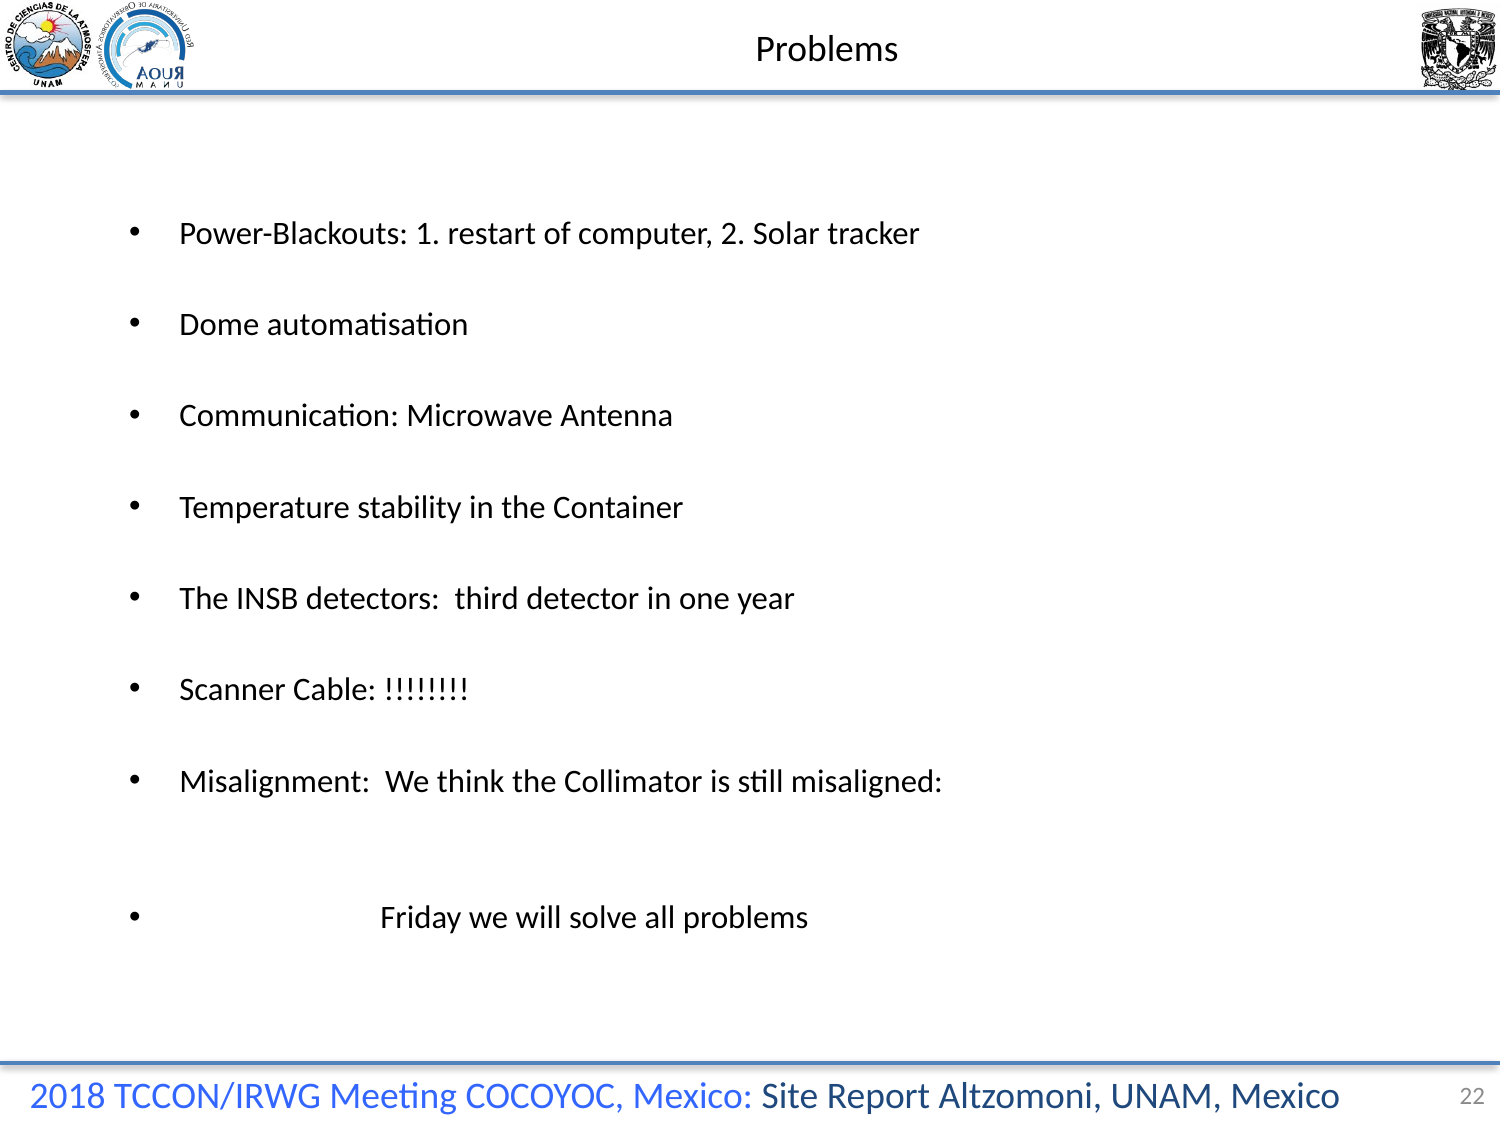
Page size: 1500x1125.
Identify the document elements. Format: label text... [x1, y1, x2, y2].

slide_number 22 [1378, 1065, 1500, 1125]
picture [1425, 3, 1500, 90]
footer 2018 TCCON/IRWG Meeting COCOYOC, Mexico: Site Report Altzomoni, UNAM, Mexico [0, 1063, 1379, 1124]
list Power-Blackouts: 1. restart of computer, 2. Solar tracker Dome automatisation Communication: Microwave Antenna Temperature stability in the Container The INSB detectors: third detector in one year Scanner Cable: !!!!!!!! Misalignment: We think the Collimator is still misaligned: Friday we will solve all problems [114, 204, 1465, 947]
picture [0, 0, 195, 90]
title Problems [229, 0, 1425, 93]
